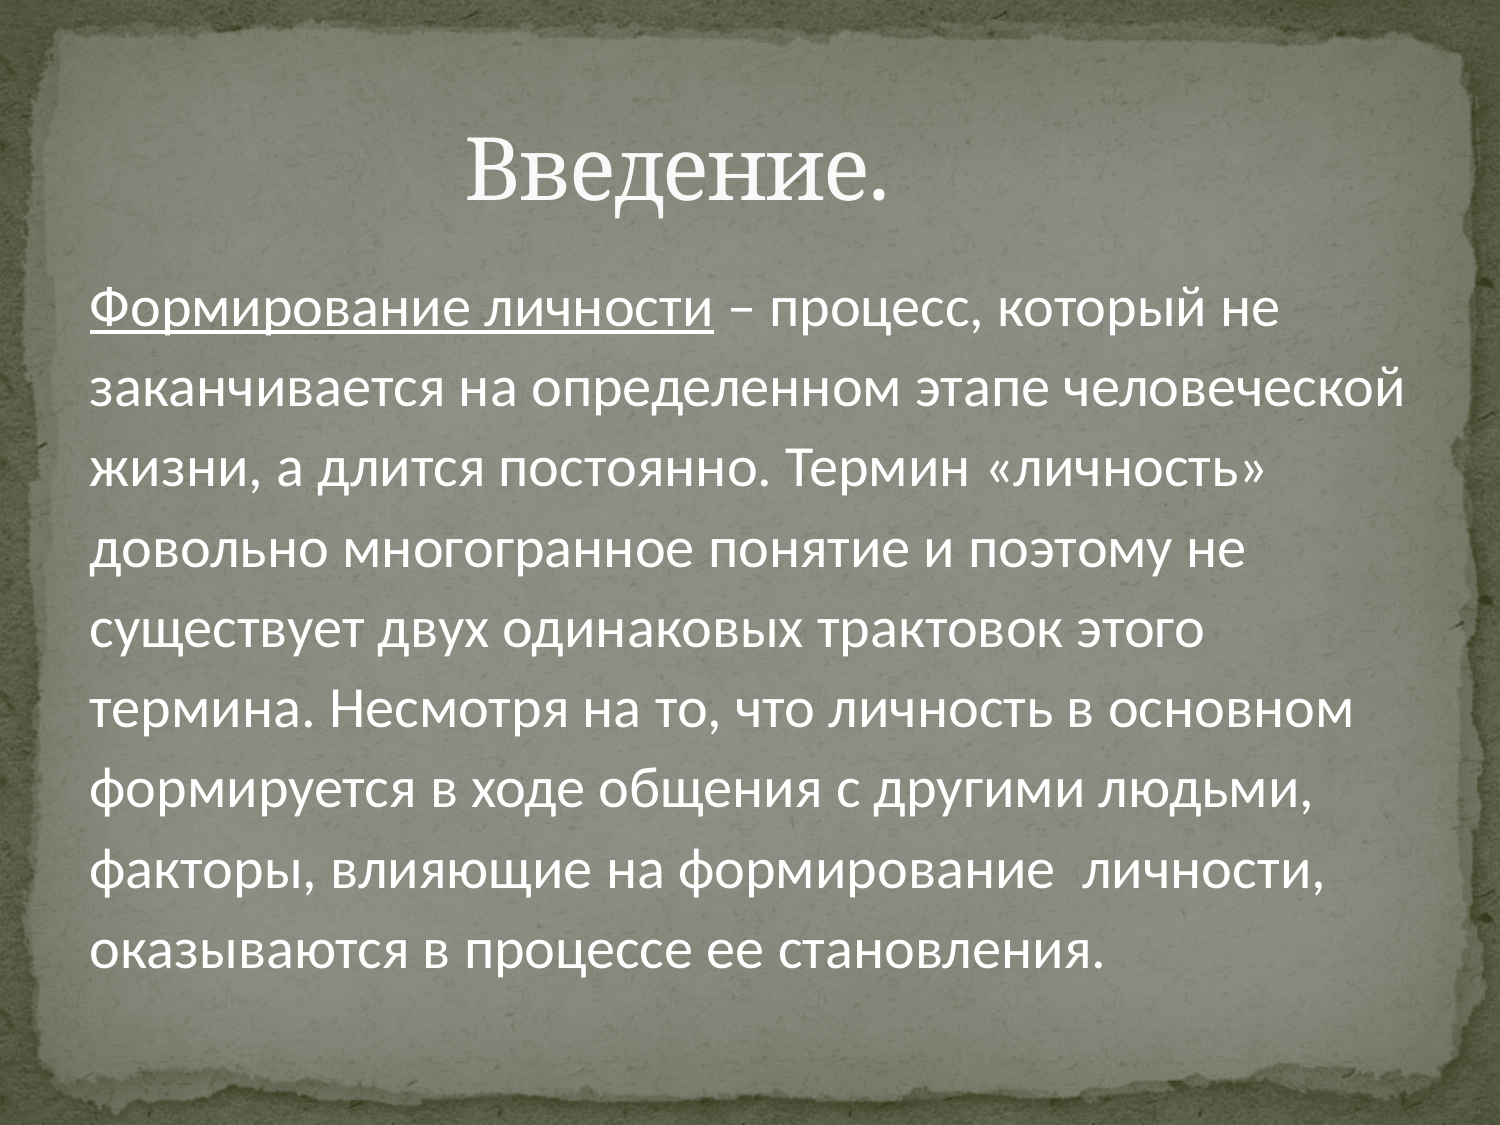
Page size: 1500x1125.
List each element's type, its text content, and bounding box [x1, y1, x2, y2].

list Формирование личности – процесс, который не заканчивается на определенном этапе человеческой жизни, а длится постоянно. Термин «личность» довольно многогранное понятие и поэтому не существует двух одинаковых трактовок этого термина. Несмотря на то, что личность в основном формируется в ходе общения с другими людьми, факторы, влияющие на формирование личности, оказываются в процессе ее становления. [75, 249, 1425, 1000]
title Введение. [74, 24, 1425, 225]
